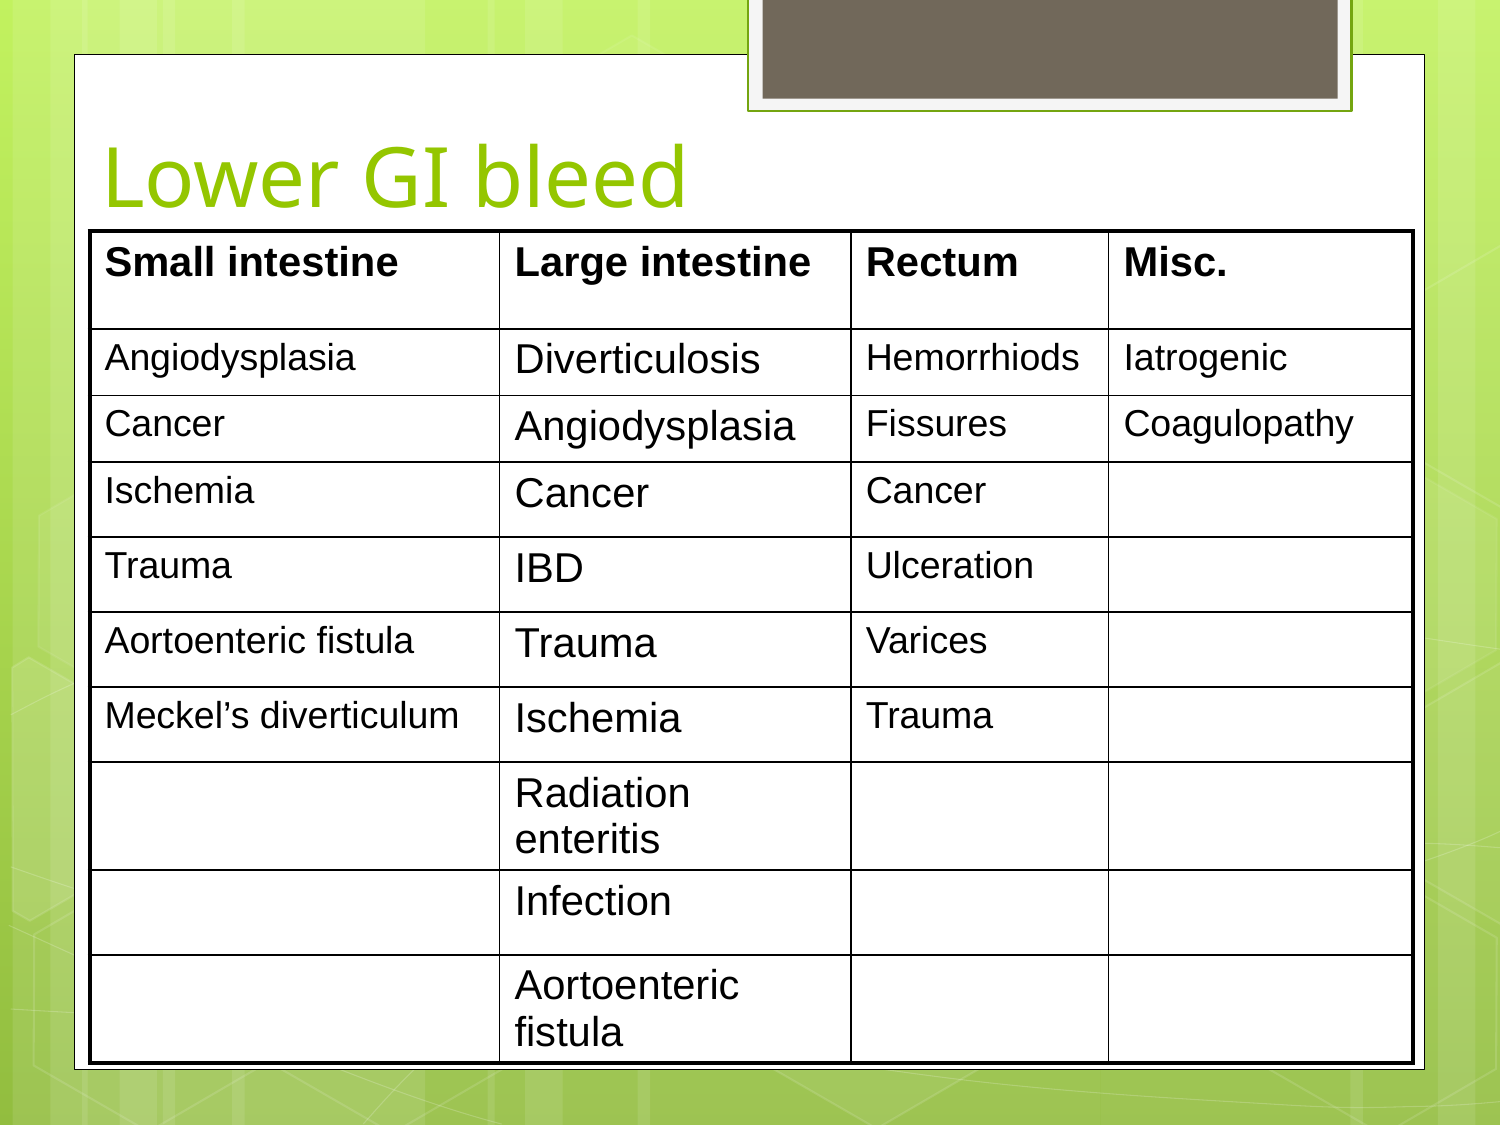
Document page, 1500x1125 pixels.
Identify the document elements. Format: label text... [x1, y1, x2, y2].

table_cell Cancer [852, 463, 1108, 536]
table_cell Ischemia [92, 463, 499, 536]
table_cell Aortoenteric fistula [92, 613, 499, 686]
table_cell [92, 871, 499, 954]
table_cell Infection [500, 871, 850, 954]
table_cell [852, 956, 1108, 1061]
table_cell Angiodysplasia [500, 396, 850, 461]
table_header Rectum [852, 233, 1108, 328]
table_cell [92, 763, 499, 869]
table_cell Varices [852, 613, 1108, 686]
table_cell Hemorrhiods [852, 330, 1108, 395]
table_cell Ischemia [500, 688, 850, 761]
table_cell Radiation enteritis [500, 763, 850, 869]
table_cell [1109, 463, 1411, 536]
table_cell Iatrogenic [1109, 330, 1411, 395]
table_cell IBD [500, 538, 850, 611]
table_cell [852, 763, 1108, 869]
table_cell [92, 956, 499, 1061]
table_cell Diverticulosis [500, 330, 850, 395]
table_cell Meckel’s diverticulum [92, 688, 499, 761]
table_cell Trauma [852, 688, 1108, 761]
title Lower GI bleed [86, 43, 1437, 232]
table_cell Cancer [500, 463, 850, 536]
table_header Large intestine [500, 233, 850, 328]
table_cell Ulceration [852, 538, 1108, 611]
table_cell [1109, 688, 1411, 761]
table_cell Trauma [92, 538, 499, 611]
table_header Misc. [1109, 233, 1411, 328]
table_cell Angiodysplasia [92, 330, 499, 395]
table_cell Coagulopathy [1109, 396, 1411, 461]
table_cell Cancer [92, 396, 499, 461]
table_cell Trauma [500, 613, 850, 686]
table_cell [1109, 538, 1411, 611]
table_header Small intestine [92, 233, 499, 328]
table_cell Fissures [852, 396, 1108, 461]
table_cell [1109, 613, 1411, 686]
table_cell [852, 871, 1108, 954]
table_cell [1109, 956, 1411, 1061]
table_cell Aortoenteric fistula [500, 956, 850, 1061]
table_cell [1109, 871, 1411, 954]
table_cell [1109, 763, 1411, 869]
